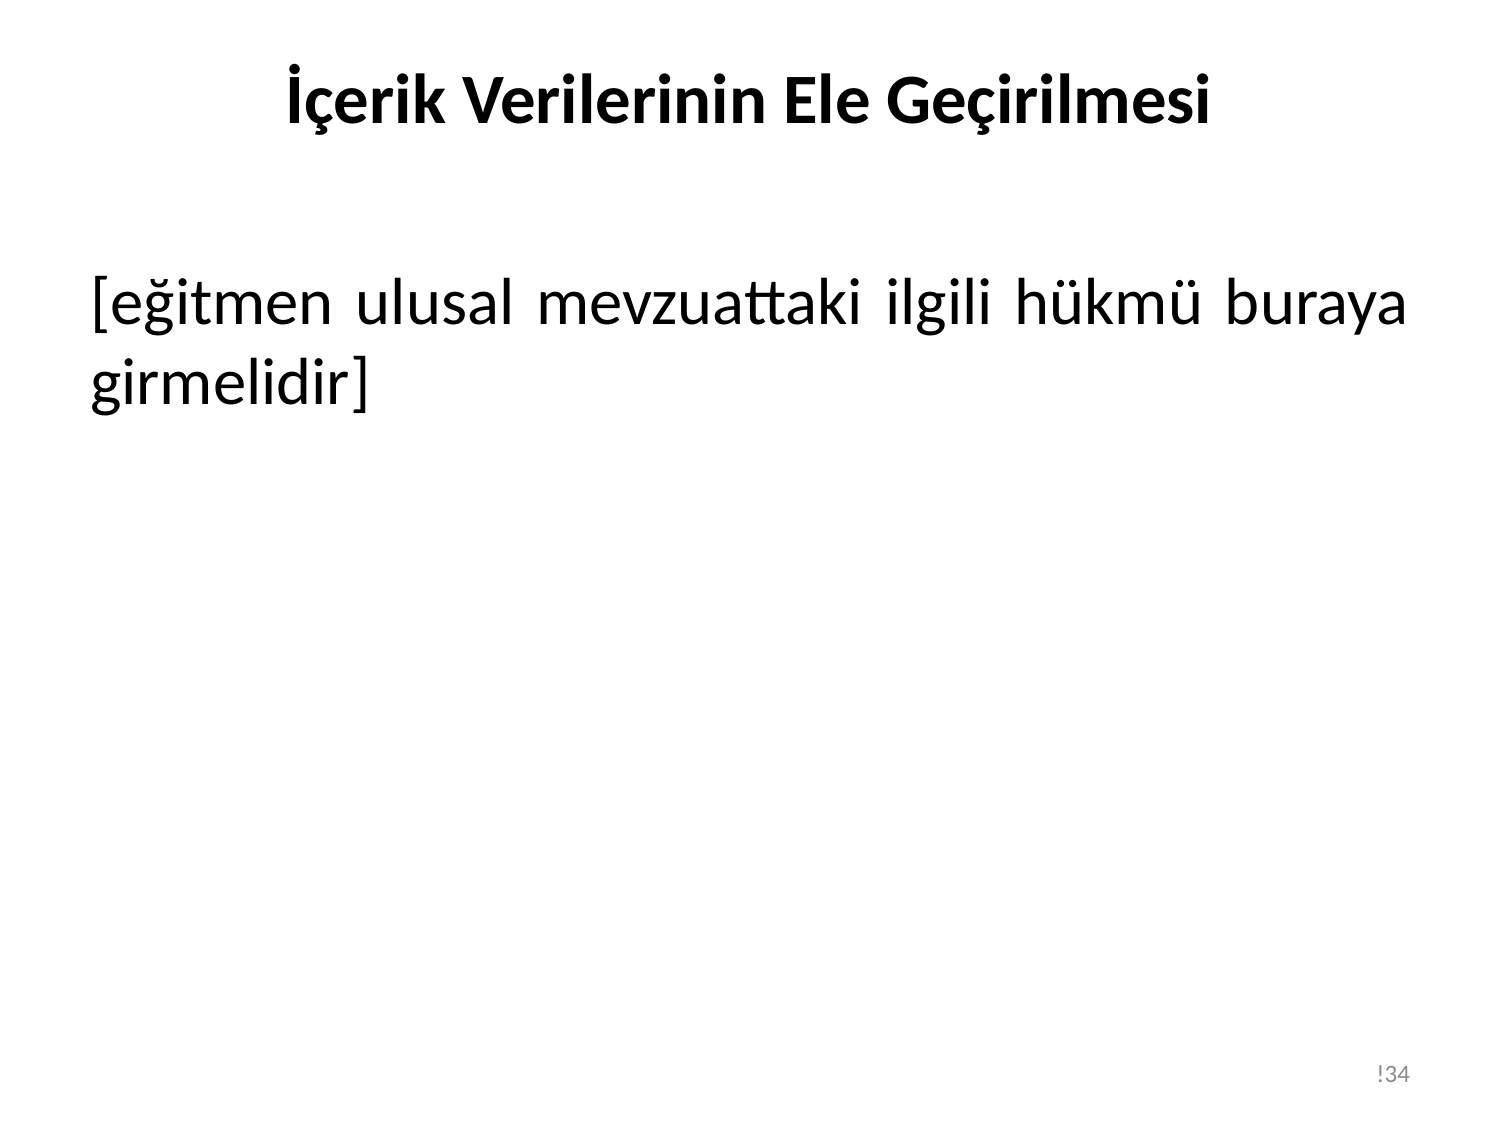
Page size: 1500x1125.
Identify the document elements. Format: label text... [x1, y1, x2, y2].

title İçerik Verilerinin Ele Geçirilmesi [75, 45, 1425, 233]
list [eğitmen ulusal mevzuattaki ilgili hükmü buraya girmelidir] [75, 250, 1425, 1003]
slide_number !34 [1074, 1042, 1425, 1103]
